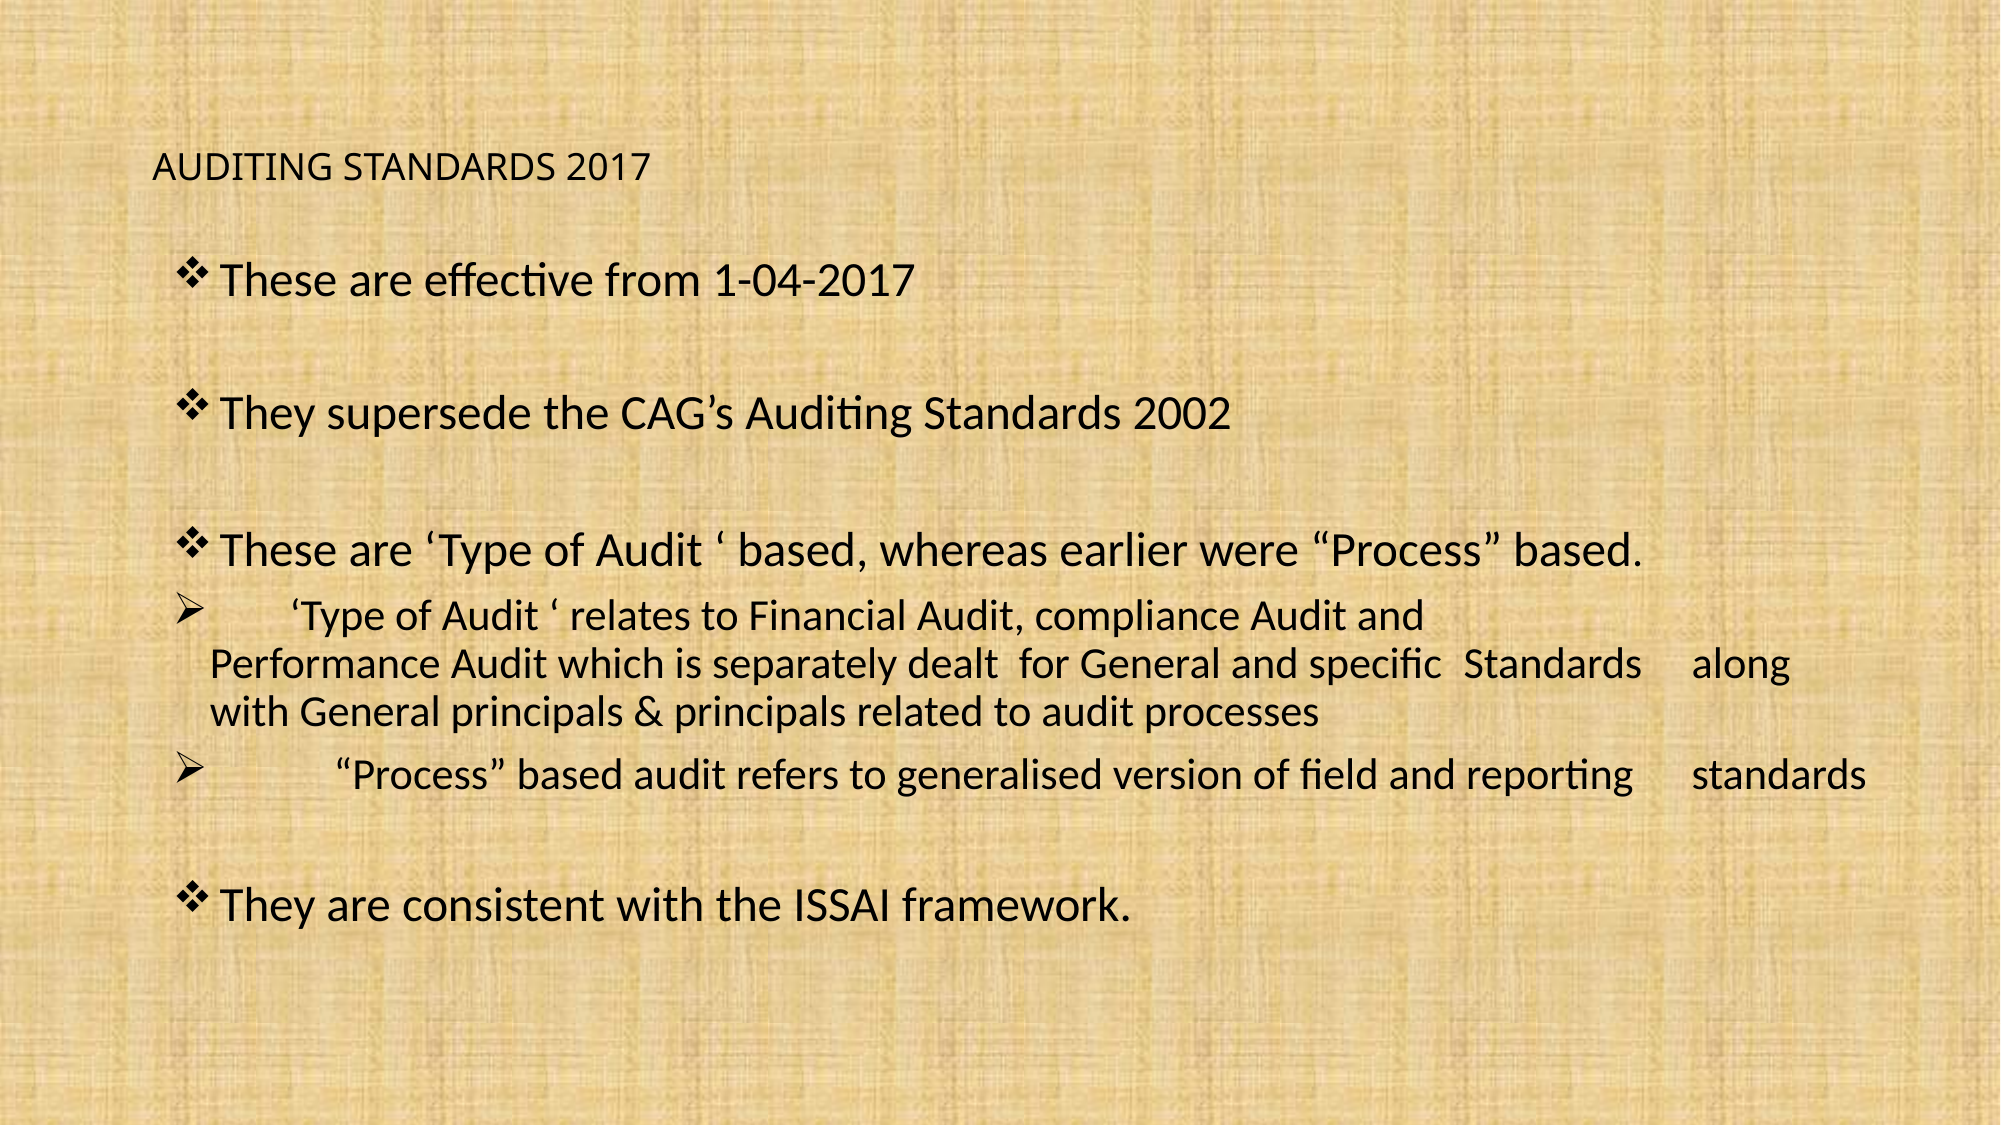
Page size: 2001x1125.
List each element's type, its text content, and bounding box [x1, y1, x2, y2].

picture [0, 0, 2001, 1125]
list These are effective from 1-04-2017 They supersede the CAG’s Auditing Standards 2002 These are ‘Type of Audit ‘ based, whereas earlier were “Process” based. ‘Type of Audit ‘ relates to Financial Audit, compliance Audit and Performance Audit which is separately dealt for General and specific Standards along with General principals & principals related to audit processes “Process” based audit refers to generalised version of field and reporting standards They are consistent with the ISSAI framework. [157, 247, 1883, 961]
title AUDITING STANDARDS 2017 [137, 59, 1863, 278]
